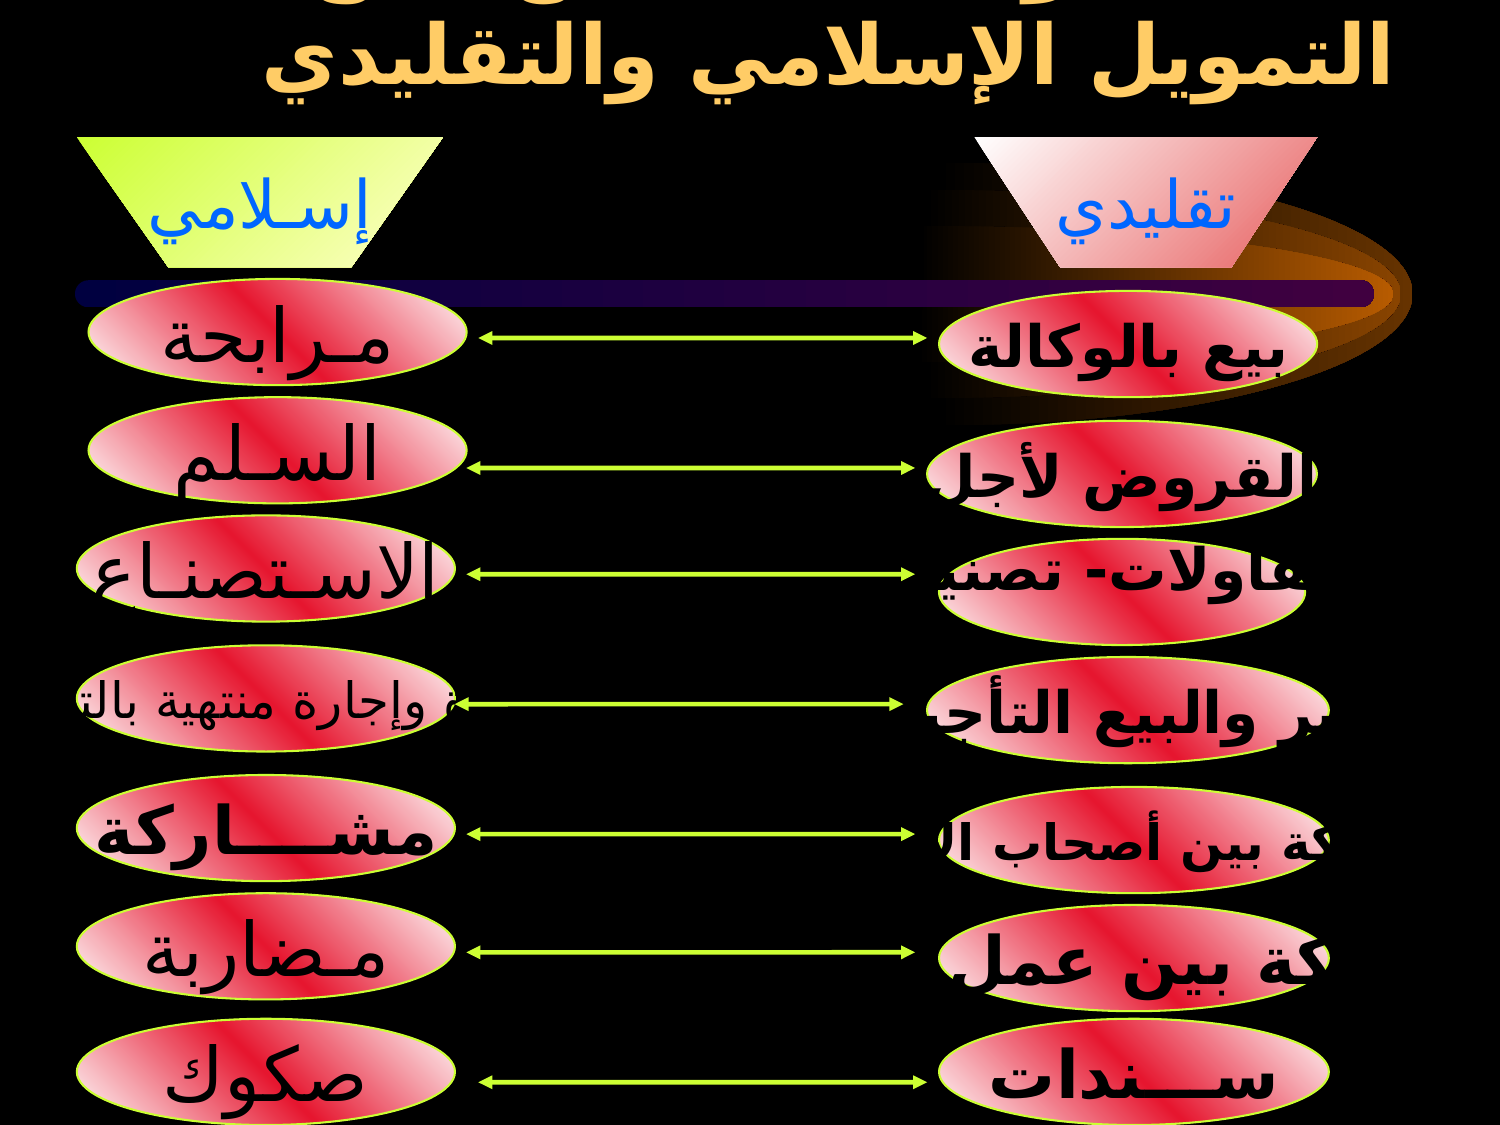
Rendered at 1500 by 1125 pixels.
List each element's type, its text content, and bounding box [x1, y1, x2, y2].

text_box [478, 331, 928, 345]
text_box [466, 946, 916, 959]
text_box [478, 1076, 928, 1089]
text_box مقاولات- تصنيع [938, 538, 1306, 646]
text_box ســـندات [939, 1018, 1329, 1125]
text_box السـلم [88, 397, 467, 504]
text_box تأجير والبيع التأجيري [927, 656, 1329, 764]
text_box [466, 827, 916, 841]
title التشابه والاختلاف بين صيغ التمويل الإسلامي والتقليدي [0, 113, 1412, 310]
text_box إسـلامي [76, 137, 443, 268]
text_box مشــــاركة [76, 774, 455, 882]
text_box [466, 461, 916, 475]
text_box مشاركة بين عمل ومال [939, 904, 1329, 1012]
text_box مـضاربة [76, 893, 455, 1000]
text_box تقليدي [974, 137, 1318, 268]
text_box [454, 697, 904, 711]
text_box الاسـتصنـاع [76, 515, 455, 622]
text_box مـرابحة [88, 278, 467, 386]
text_box بيع بالوكالة [939, 290, 1318, 398]
text_box صكوك [76, 1018, 455, 1125]
text_box [466, 567, 916, 581]
text_box إجارة وإجارة منتهية بالتمليك [76, 645, 455, 752]
text_box القروض لأجل [927, 420, 1317, 528]
text_box مشاركة بين أصحاب الأموال [939, 786, 1329, 894]
